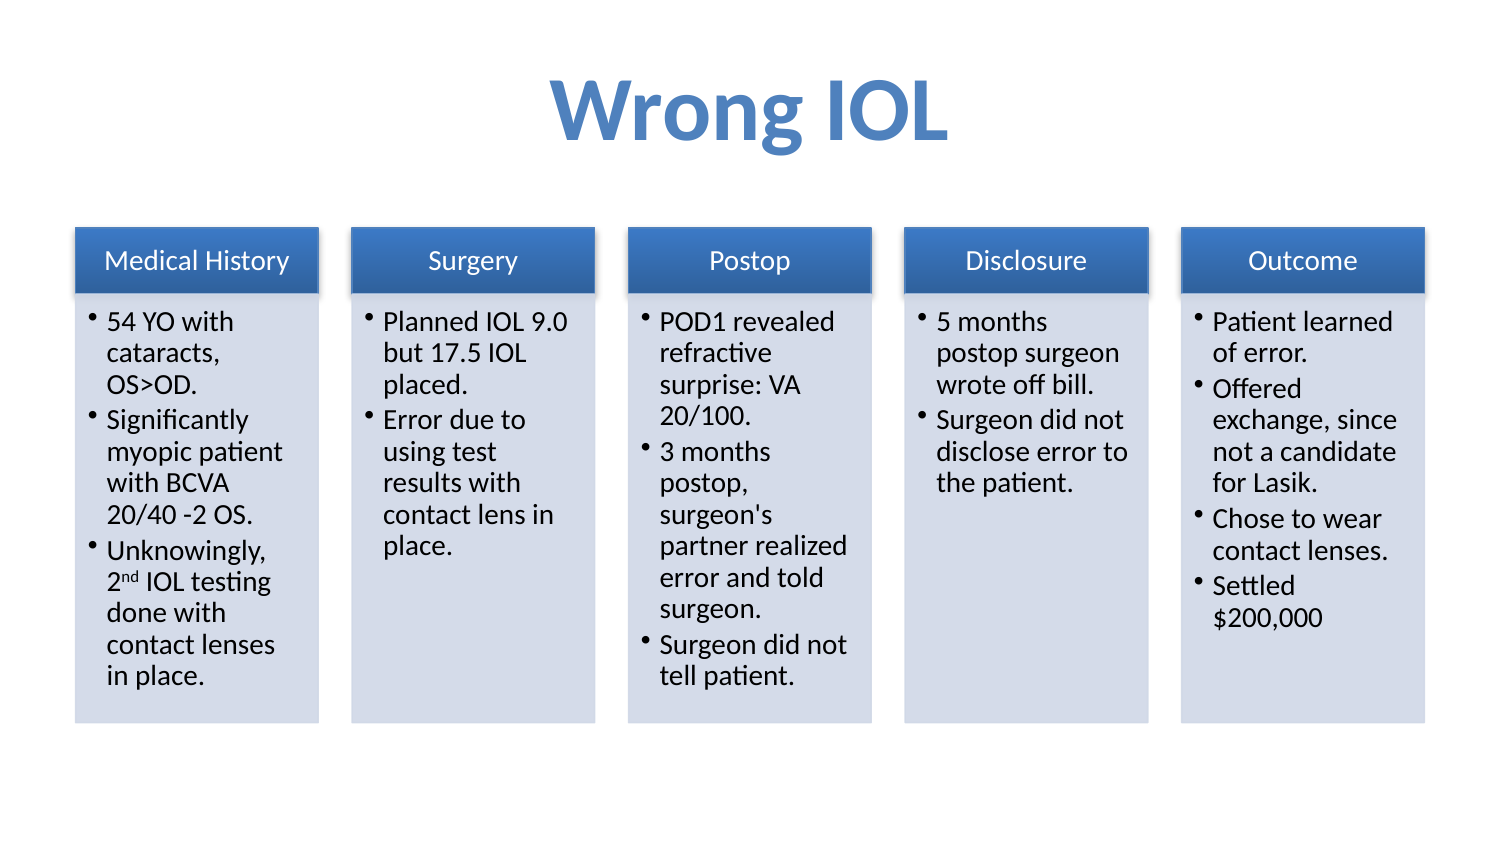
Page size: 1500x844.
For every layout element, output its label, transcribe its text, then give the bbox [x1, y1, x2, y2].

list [74, 196, 1426, 754]
text_box Wrong IOL [74, 33, 1425, 175]
